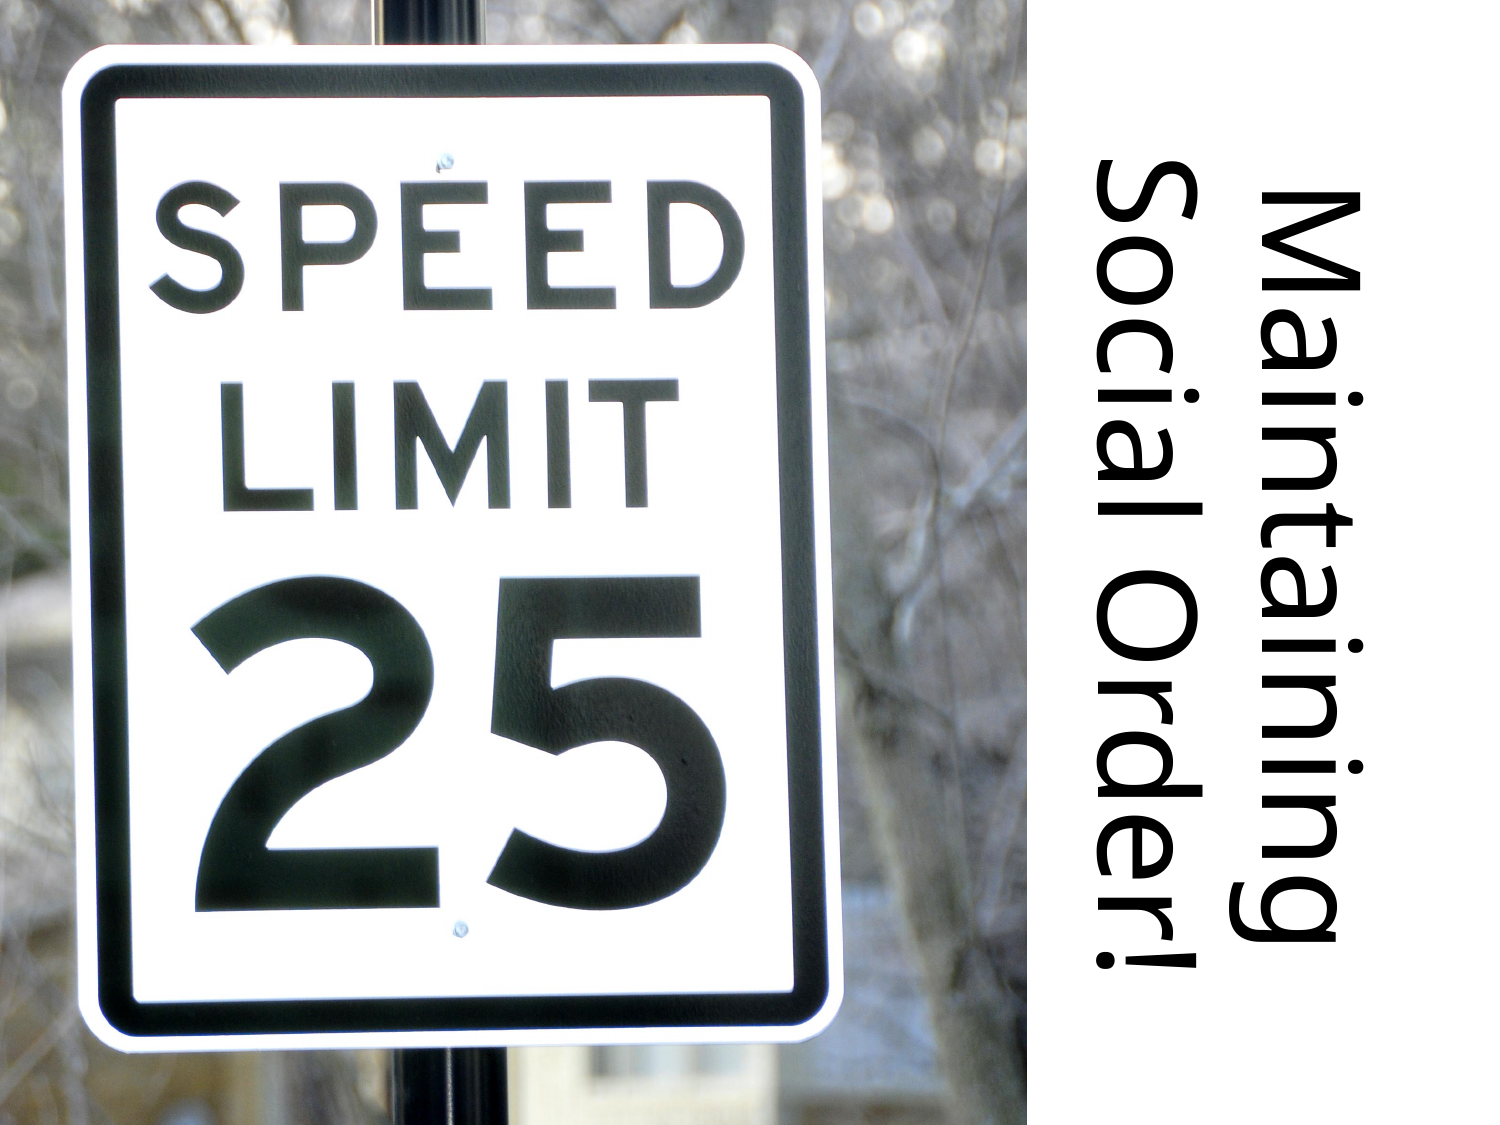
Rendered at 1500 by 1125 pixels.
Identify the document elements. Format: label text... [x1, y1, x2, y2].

picture [0, 0, 1027, 1125]
text_box Maintaining Social Order! [1063, 8, 1408, 1125]
